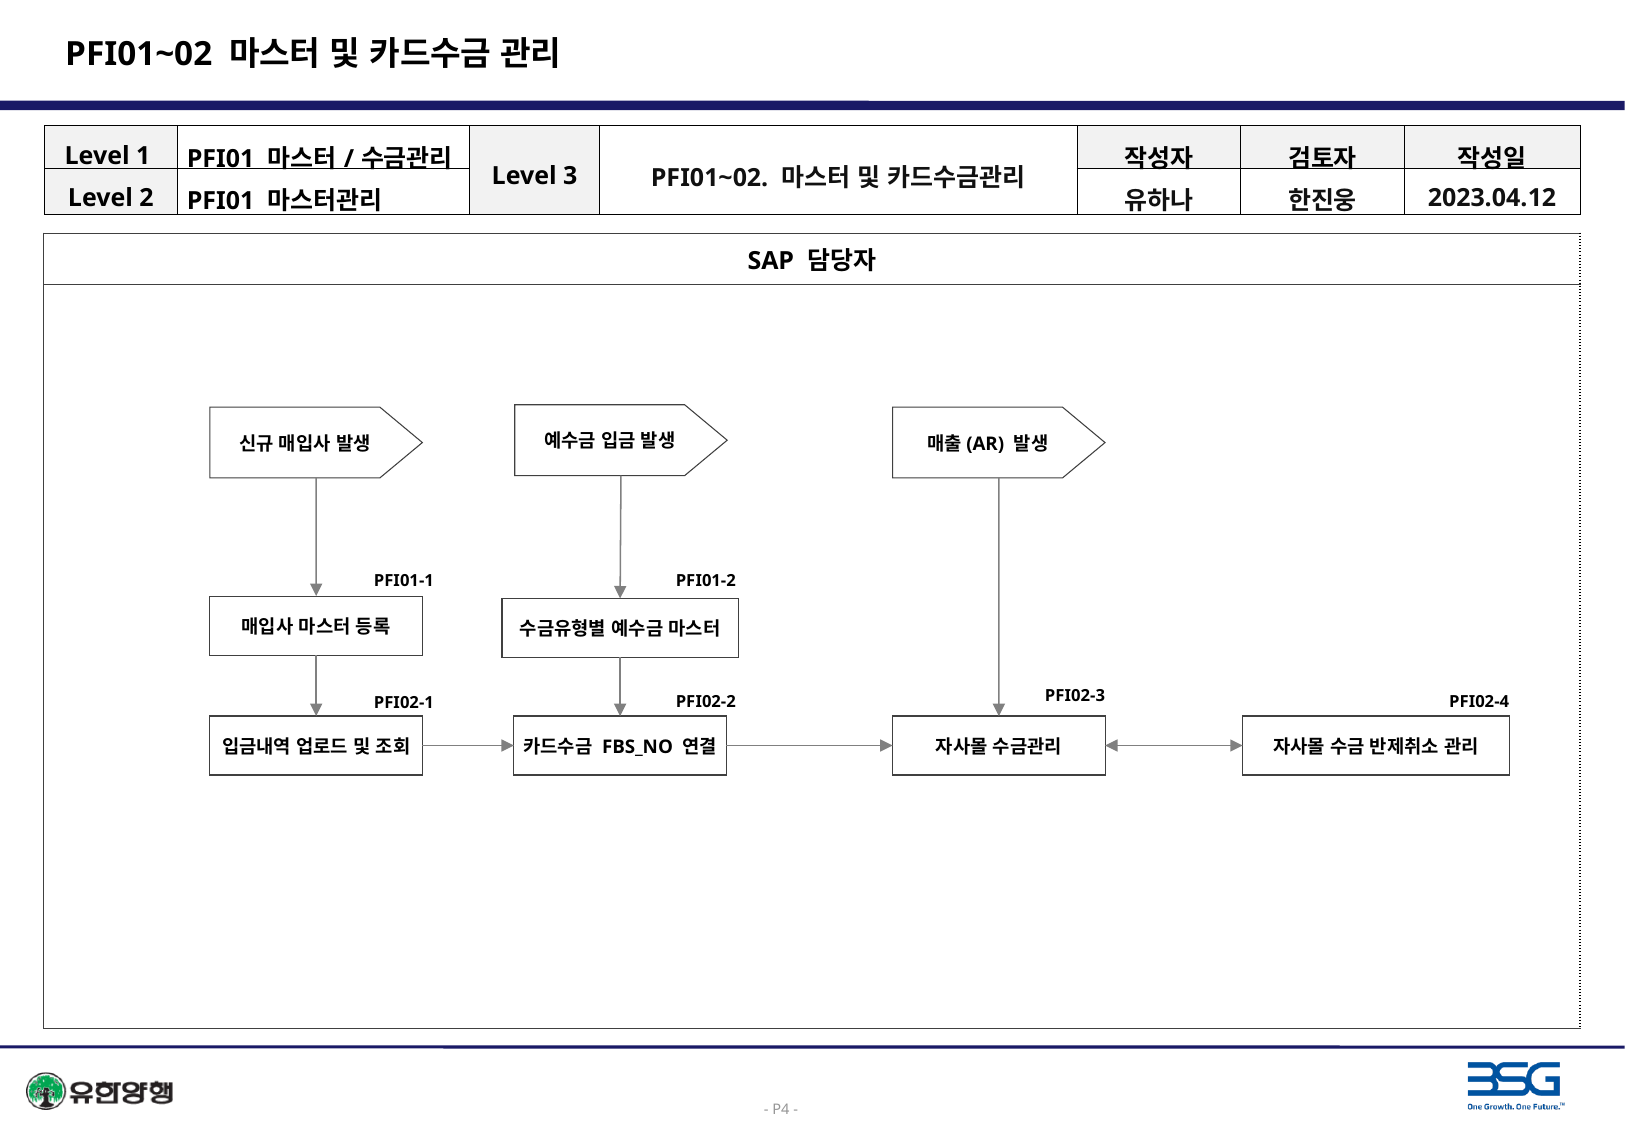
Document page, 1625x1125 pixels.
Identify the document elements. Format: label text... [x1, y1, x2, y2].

text_box 자사몰 수금관리 [892, 715, 1106, 775]
text_box 자사몰 수금 반제취소 관리 [1242, 715, 1510, 775]
text_box PFI01-2 [647, 563, 736, 596]
table_cell PFI01 마스터관리 [178, 169, 469, 214]
text_box 입금내역 업로드 및 조회 [209, 715, 423, 775]
text_box 예수금 입금 발생 [514, 404, 728, 476]
text_box 신규 매입사 발생 [209, 407, 423, 478]
table_header 작성자 [1078, 126, 1240, 168]
text_box 카드수금 FBS_NO 연결 [513, 715, 727, 775]
table_header Level 3 [470, 126, 599, 214]
text_box 수금유형별 예수금 마스터 [502, 598, 739, 658]
table_cell 유하나 [1078, 169, 1240, 214]
table_cell [44, 285, 1580, 1028]
text_box PFI02-1 [345, 685, 435, 718]
table_header 검토자 [1241, 126, 1404, 168]
picture [20, 1068, 178, 1112]
text_box 매출(AR) 발생 [892, 407, 1106, 478]
table_header PFI01~02. 마스터 및 카드수금관리 [600, 126, 1077, 214]
title PFI01~02 마스터 및 카드수금 관리 [50, 23, 1118, 80]
table_header 작성일 [1405, 126, 1580, 168]
text_box PFI01-1 [345, 563, 435, 596]
table_header SAP 담당자 [44, 234, 1580, 284]
picture [1466, 1062, 1565, 1110]
table_header Level 1 [45, 126, 177, 168]
table_cell Level 2 [45, 169, 177, 214]
text_box PFI02-4 [1420, 685, 1510, 718]
text_box 매입사 마스터 등록 [209, 596, 423, 656]
text_box PFI02-3 [1016, 678, 1106, 711]
text_box PFI02-2 [647, 685, 736, 718]
table_cell 한진웅 [1241, 169, 1404, 214]
table_cell 2023.04.12 [1405, 169, 1580, 214]
table_header PFI01 마스터/수금관리 [178, 126, 469, 168]
